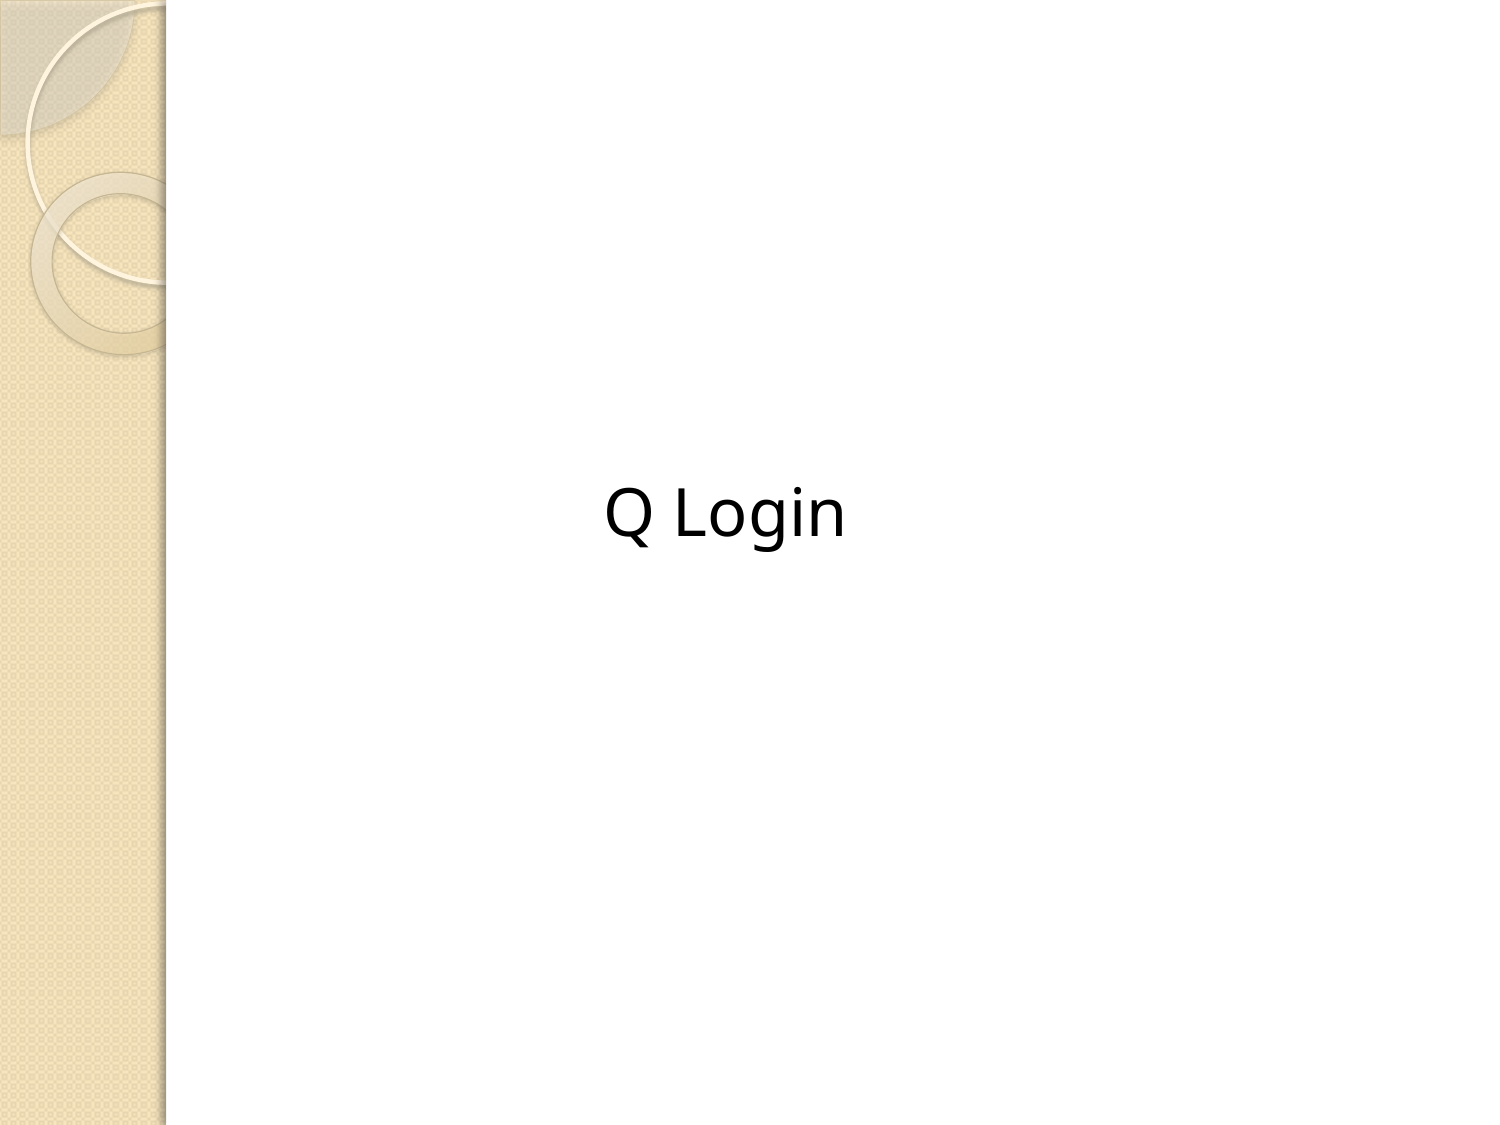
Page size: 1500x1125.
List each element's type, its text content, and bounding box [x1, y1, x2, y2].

list Q Login [575, 462, 1466, 1025]
